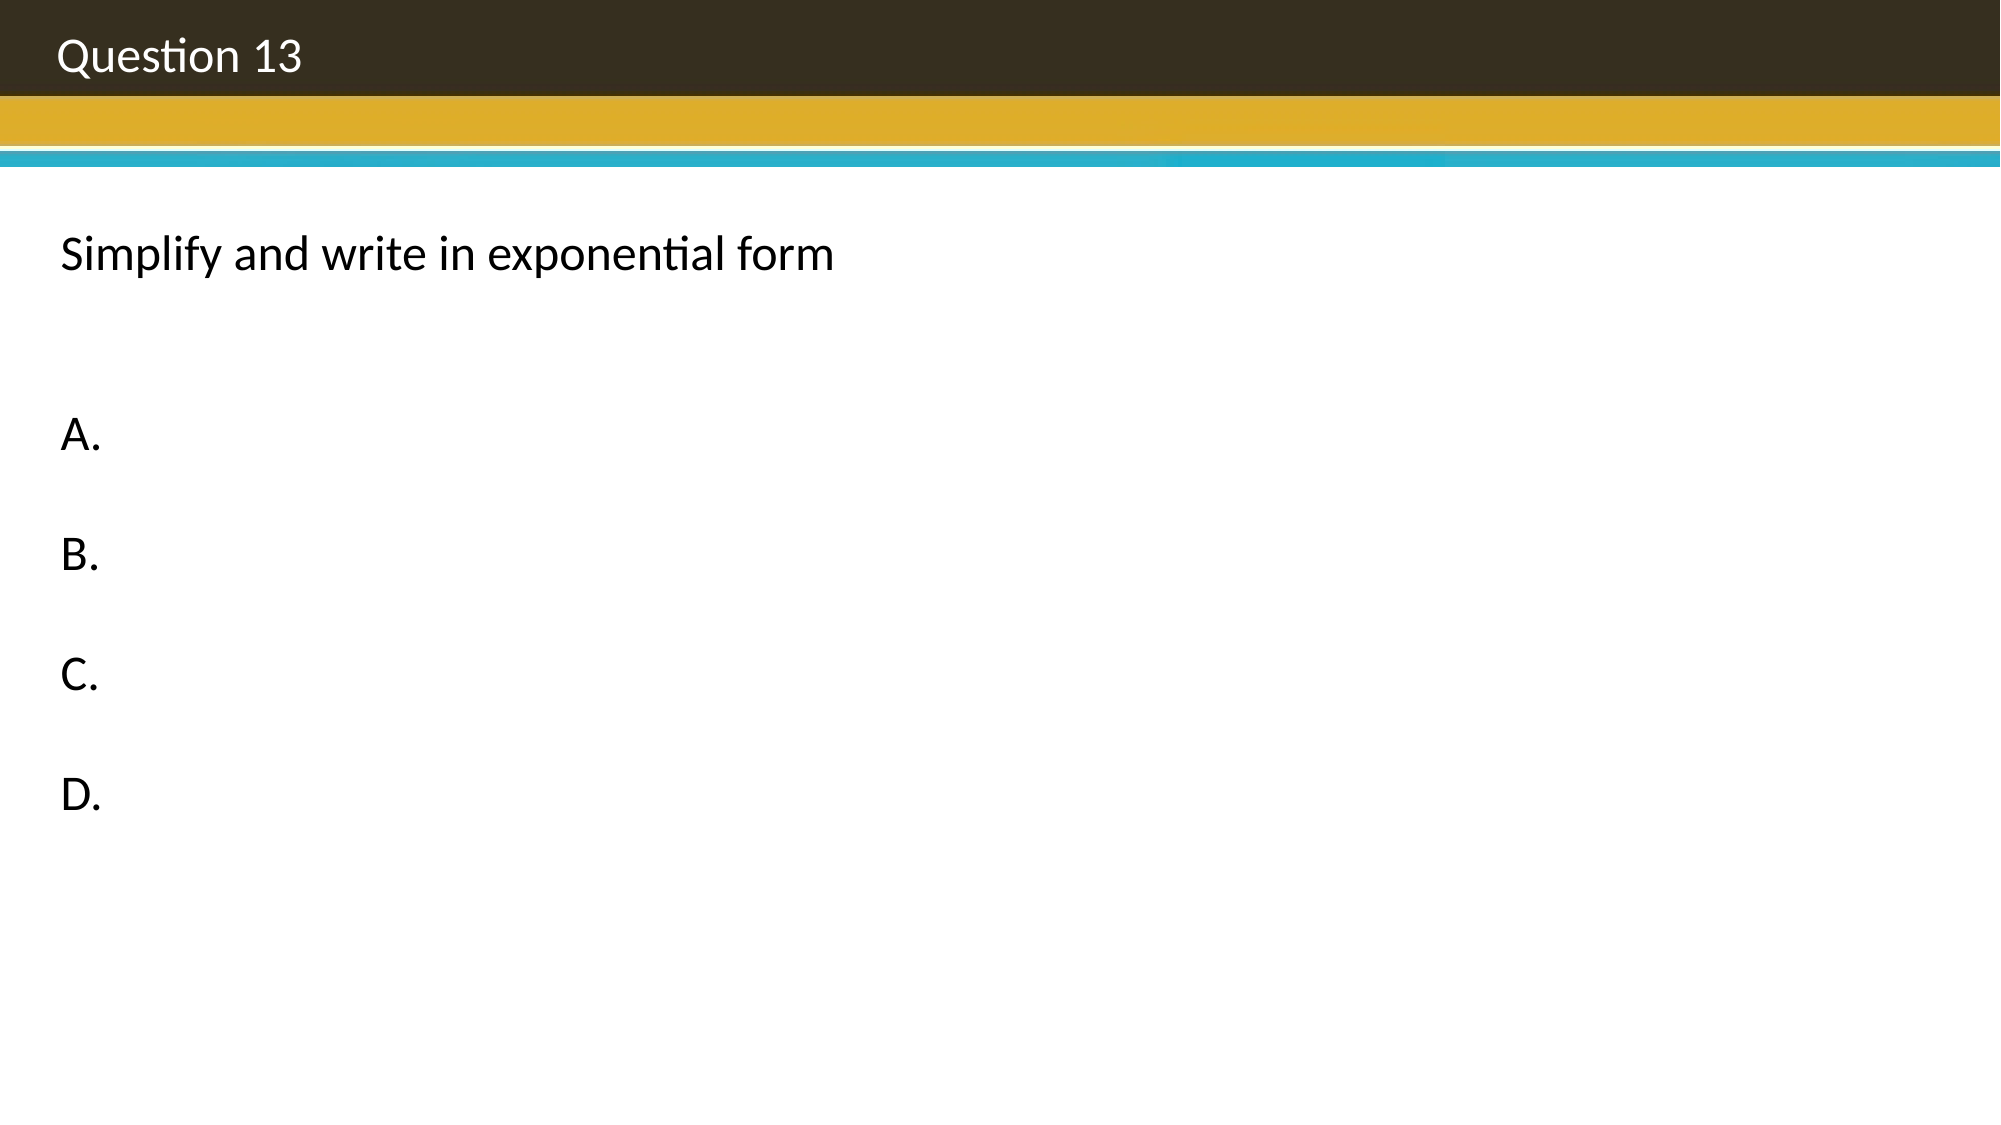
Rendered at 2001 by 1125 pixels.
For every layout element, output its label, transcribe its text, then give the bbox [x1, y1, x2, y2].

text_box Question 13 [41, 14, 318, 90]
picture [0, 0, 2000, 167]
